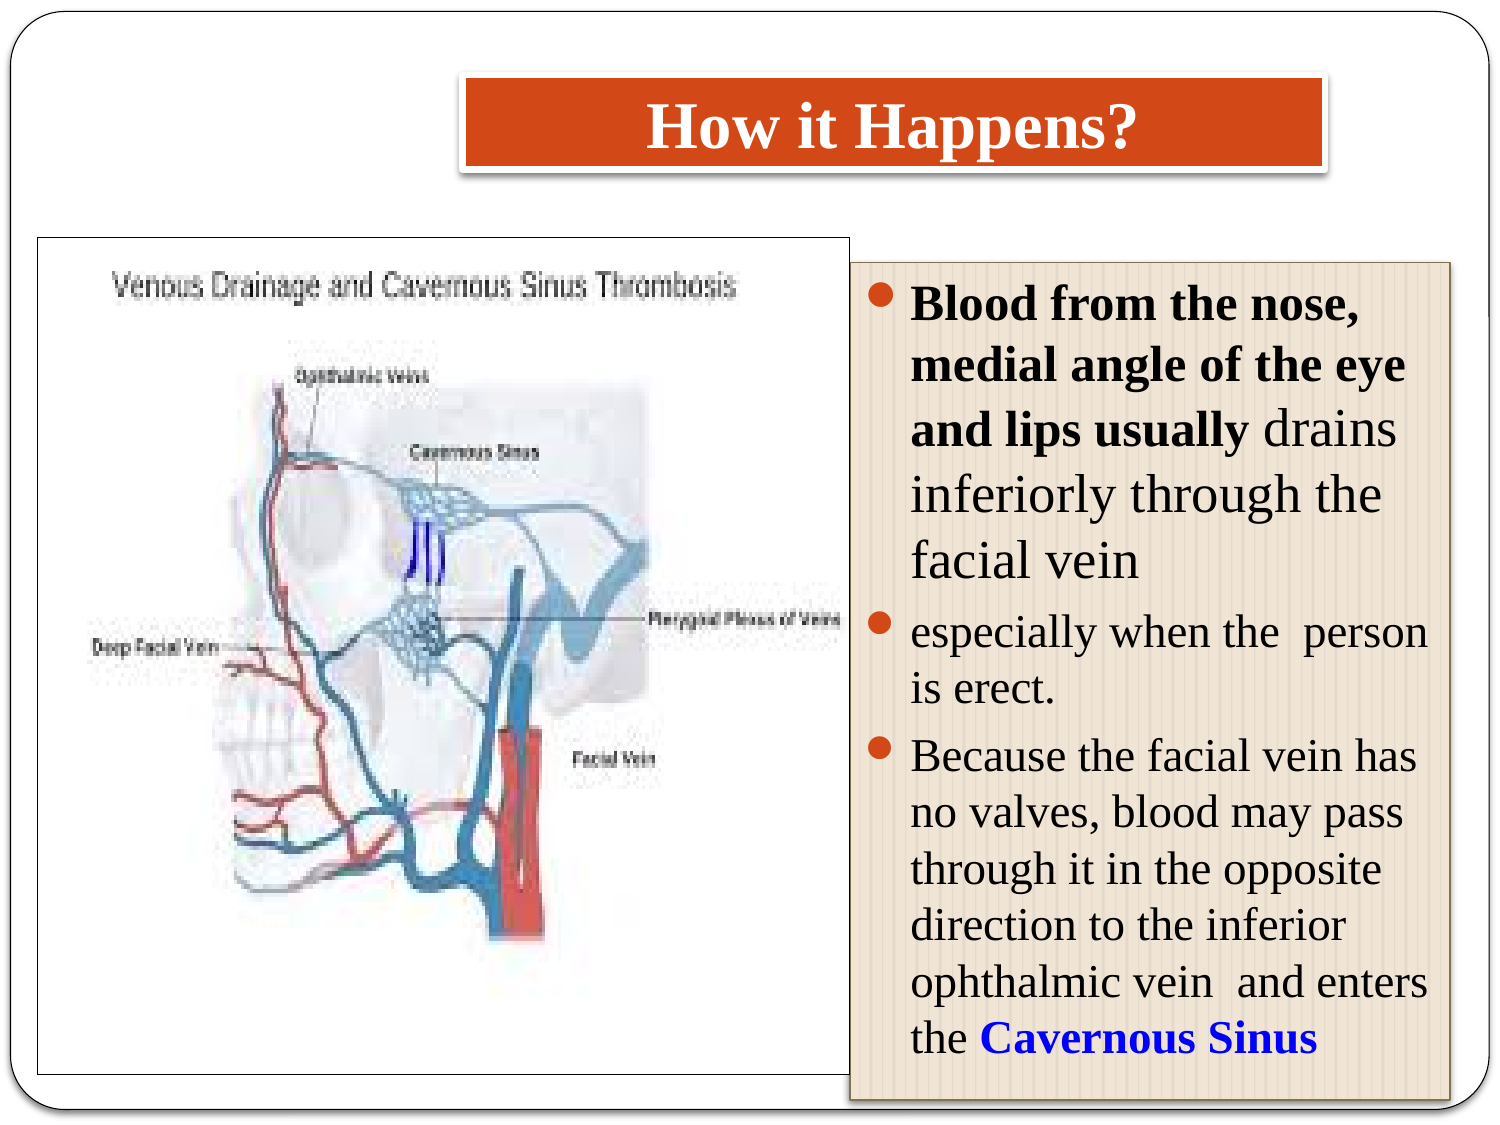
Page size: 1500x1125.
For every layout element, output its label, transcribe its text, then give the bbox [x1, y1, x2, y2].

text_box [37, 237, 851, 1076]
list Blood from the nose, medial angle of the eye and lips usually drains inferiorly through the facial vein especially when the person is erect. Because the facial vein has no valves, blood may pass through it in the opposite direction to the inferior ophthalmic vein and enters the Cavernous Sinus [849, 262, 1451, 1101]
text_box How it Happens? [459, 72, 1328, 173]
